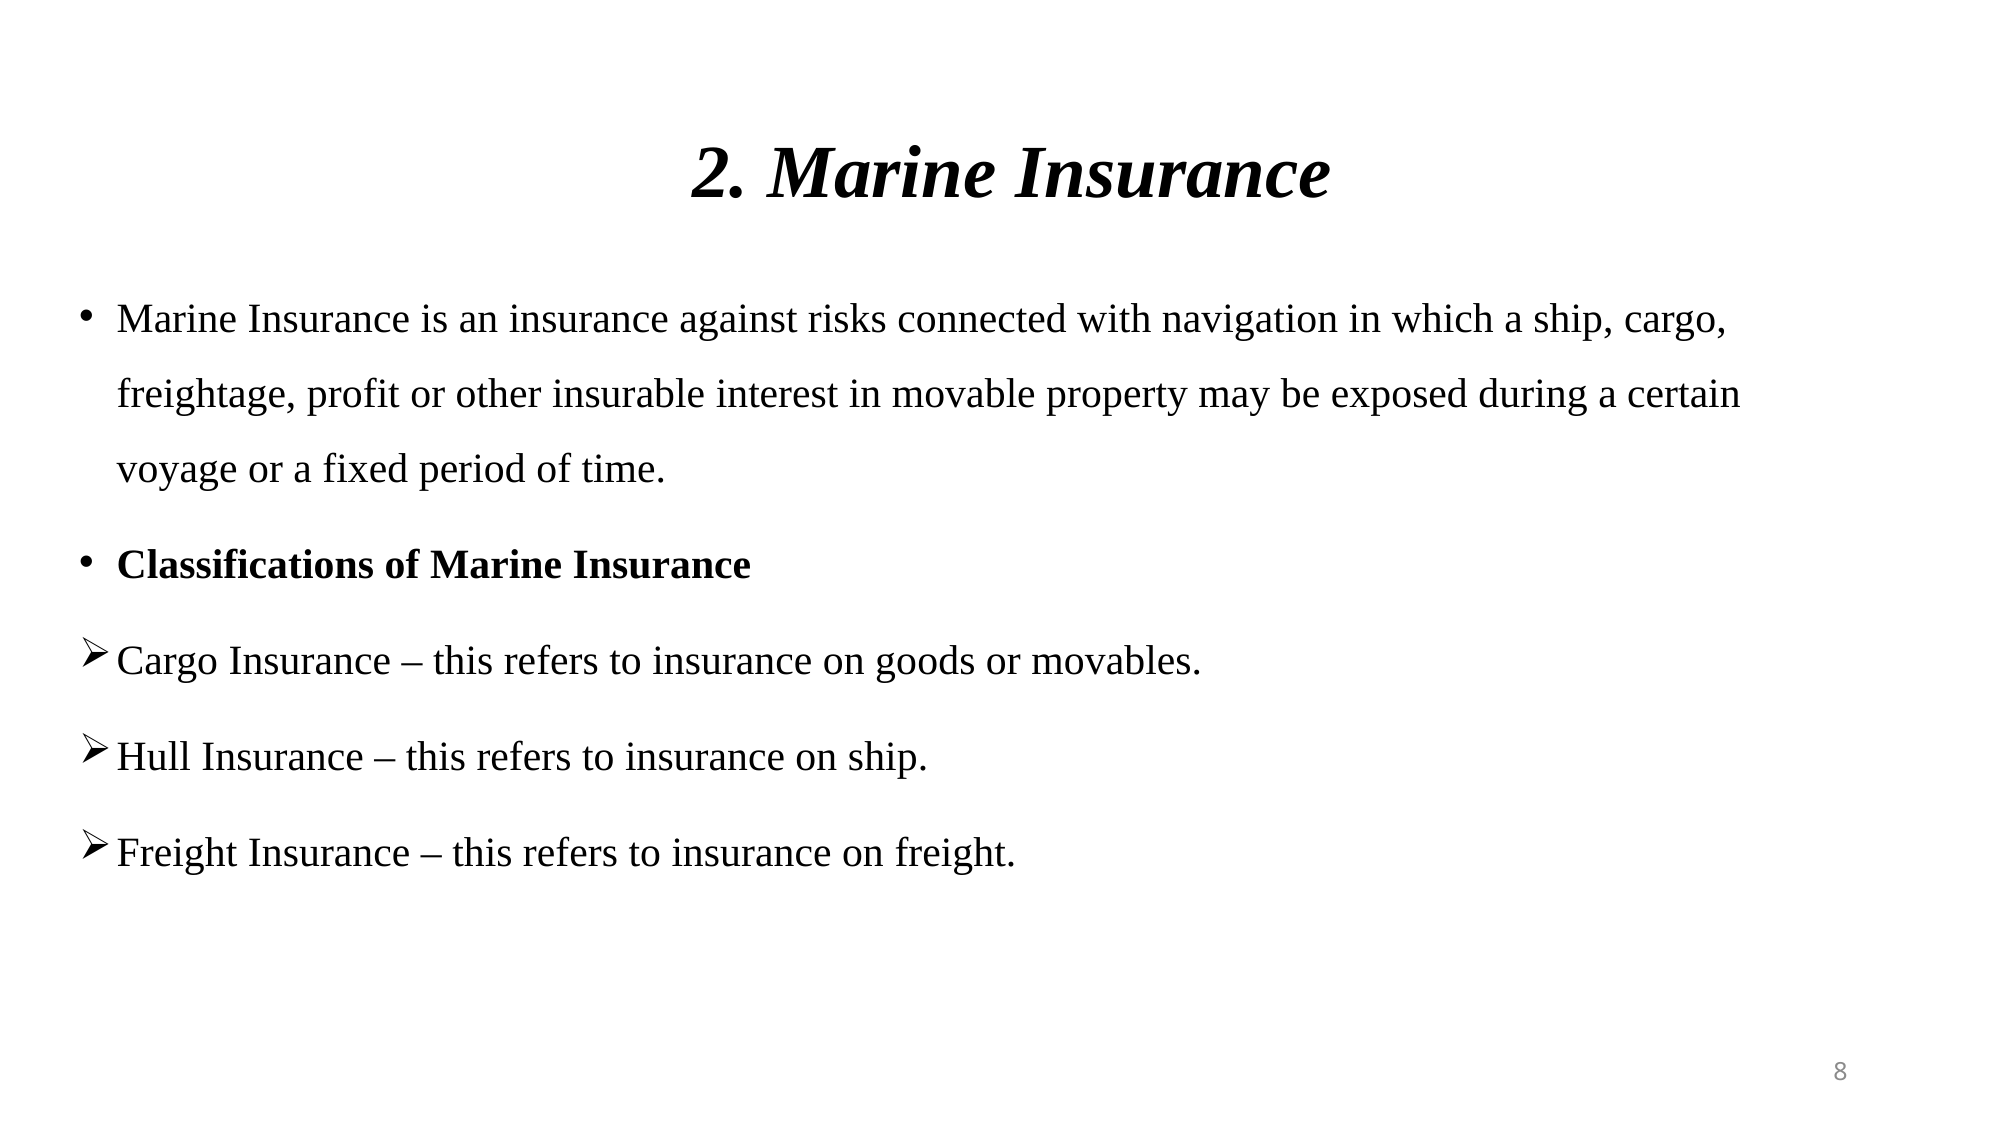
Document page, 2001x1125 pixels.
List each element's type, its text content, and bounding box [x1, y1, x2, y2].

title 2. Marine Insurance [112, 116, 1913, 230]
slide_number 8 [1412, 1042, 1863, 1103]
list Marine Insurance is an insurance against risks connected with navigation in which a ship, cargo, freightage, profit or other insurable interest in movable property may be exposed during a certain voyage or a fixed period of time. Classifications of Marine Insurance Cargo Insurance – this refers to insurance on goods or movables. Hull Insurance – this refers to insurance on ship. Freight Insurance – this refers to insurance on freight. [64, 257, 1877, 936]
